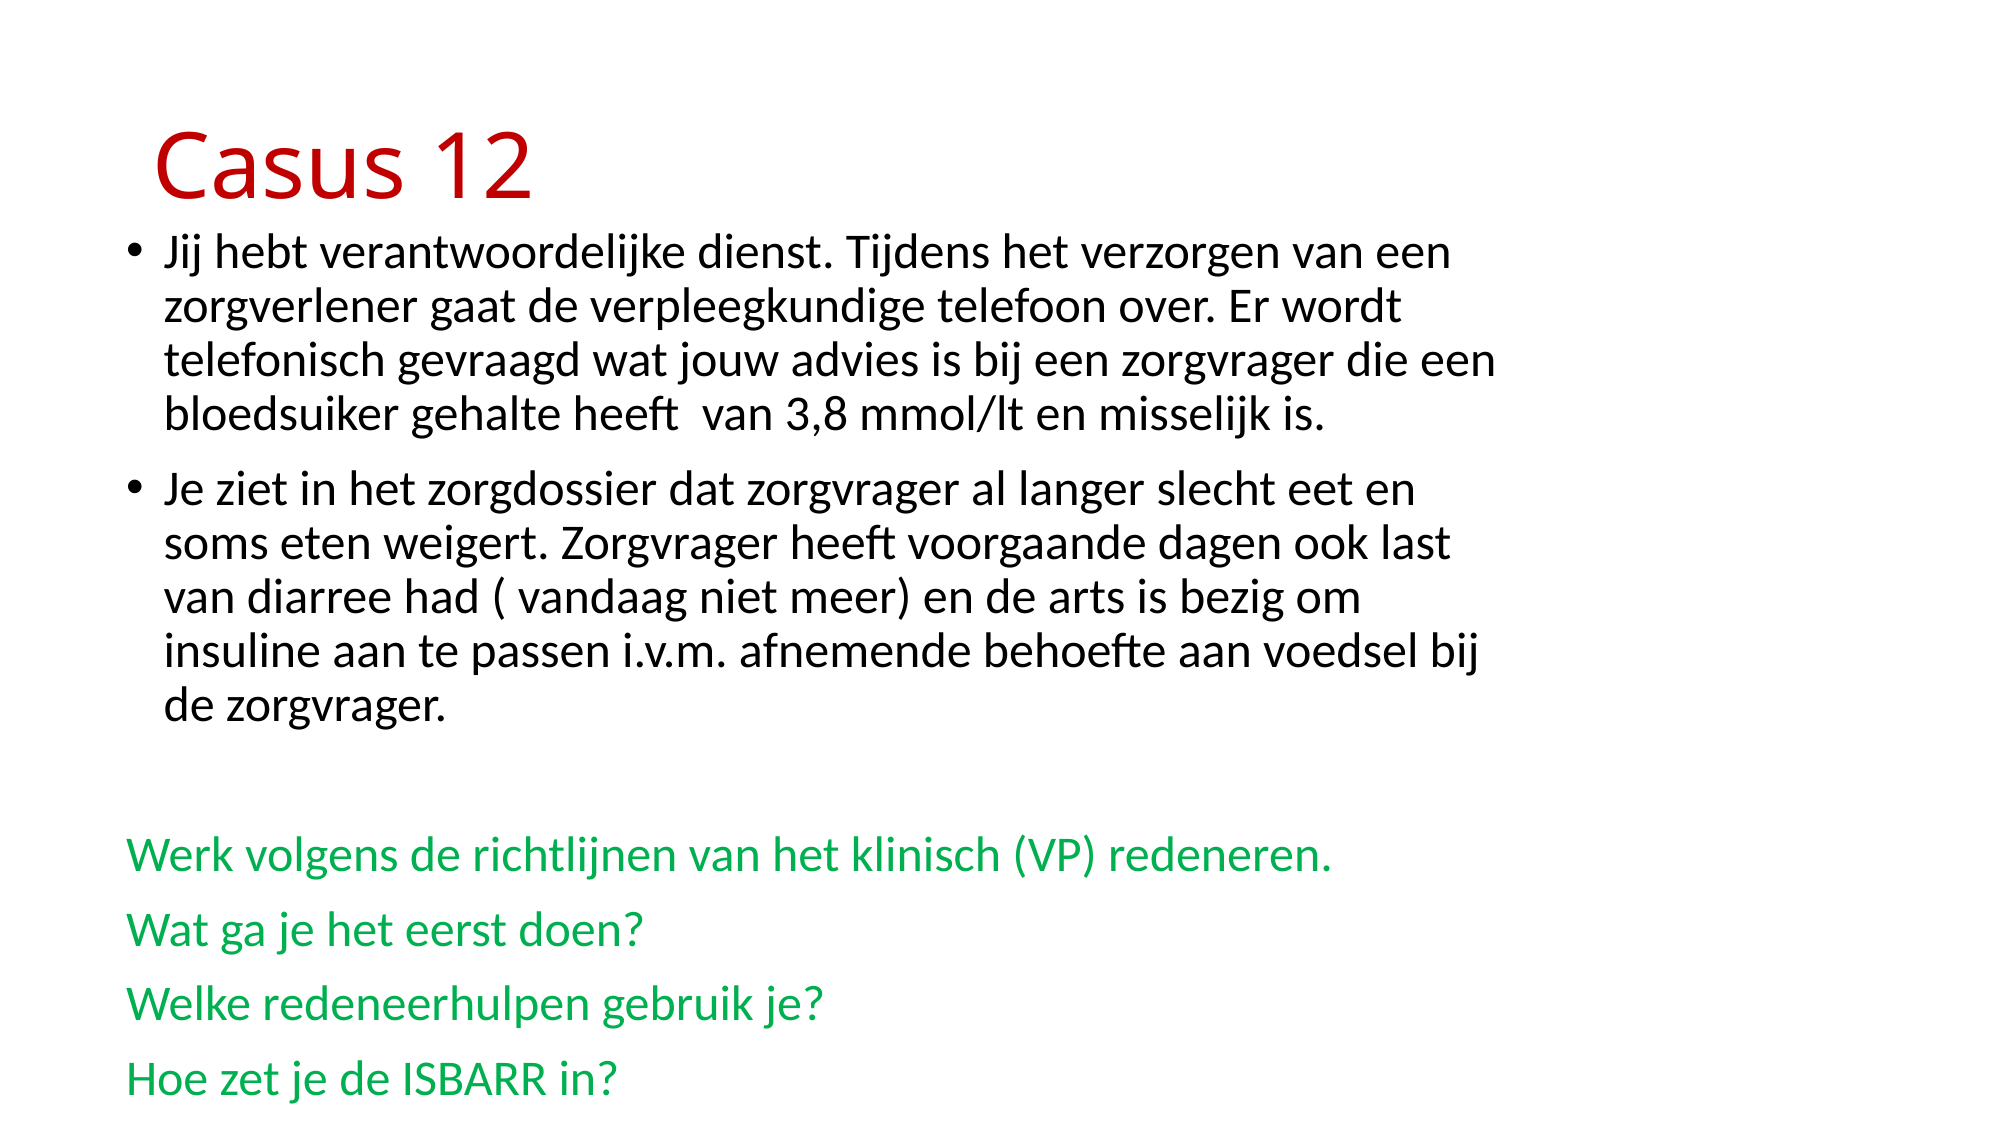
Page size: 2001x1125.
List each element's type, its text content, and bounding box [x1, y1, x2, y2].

title Casus 12 [137, 59, 1863, 278]
list Jij hebt verantwoordelijke dienst. Tijdens het verzorgen van een zorgverlener gaat de verpleegkundige telefoon over. Er wordt telefonisch gevraagd wat jouw advies is bij een zorgvrager die een bloedsuiker gehalte heeft van 3,8 mmol/lt en misselijk is. Je ziet in het zorgdossier dat zorgvrager al langer slecht eet en soms eten weigert. Zorgvrager heeft voorgaande dagen ook last van diarree had ( vandaag niet meer) en de arts is bezig om insuline aan te passen i.v.m. afnemende behoefte aan voedsel bij de zorgvrager. Werk volgens de richtlijnen van het klinisch (VP) redeneren. Wat ga je het eerst doen? Welke redeneerhulpen gebruik je? Hoe zet je de ISBARR in? [111, 218, 1522, 992]
